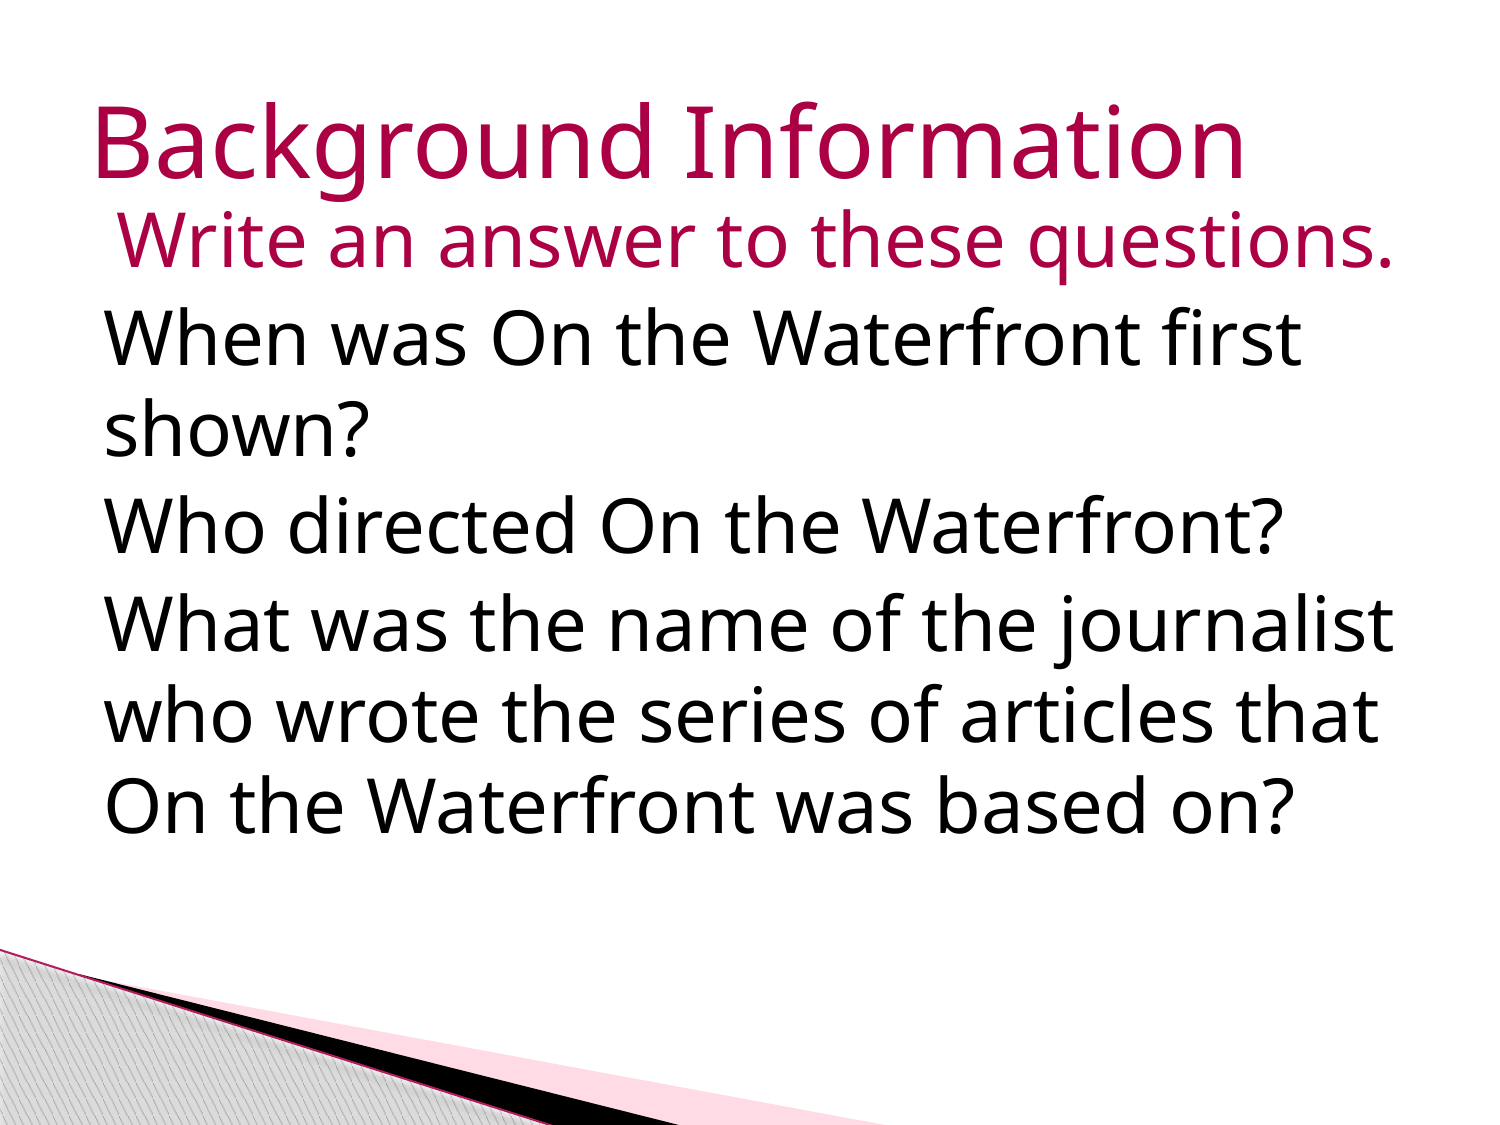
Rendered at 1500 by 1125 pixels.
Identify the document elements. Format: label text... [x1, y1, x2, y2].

list Write an answer to these questions. When was On the Waterfront first shown? Who directed On the Waterfront? What was the name of the journalist who wrote the series of articles that On the Waterfront was based on? [75, 233, 1425, 1035]
title Background Information [75, 45, 1425, 233]
